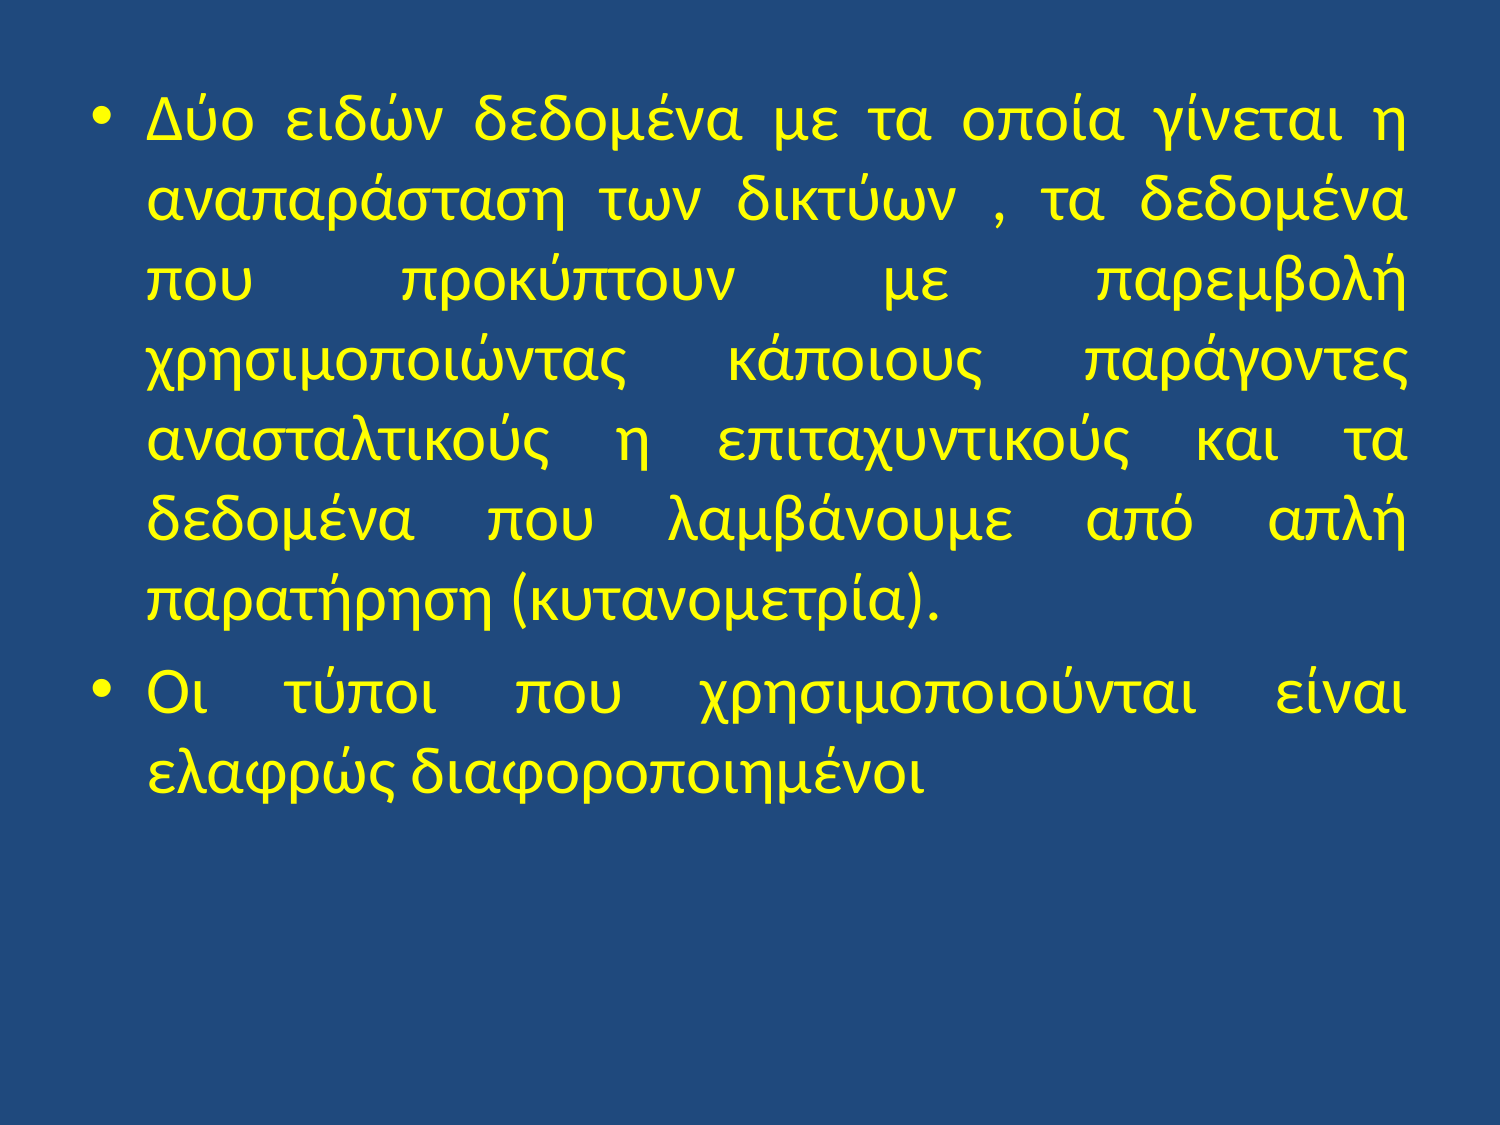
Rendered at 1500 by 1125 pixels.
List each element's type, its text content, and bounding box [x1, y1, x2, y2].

list Δύο ειδών δεδομένα με τα οποία γίνεται η αναπαράσταση των δικτύων , τα δεδομένα που προκύπτουν με παρεμβολή χρησιμοποιώντας κάποιους παράγοντες ανασταλτικούς η επιταχυντικούς και τα δεδομένα που λαμβάνουμε από απλή παρατήρηση (κυτανομετρία). Οι τύποι που χρησιμοποιούνται είναι ελαφρώς διαφοροποιημένοι [75, 66, 1425, 1047]
